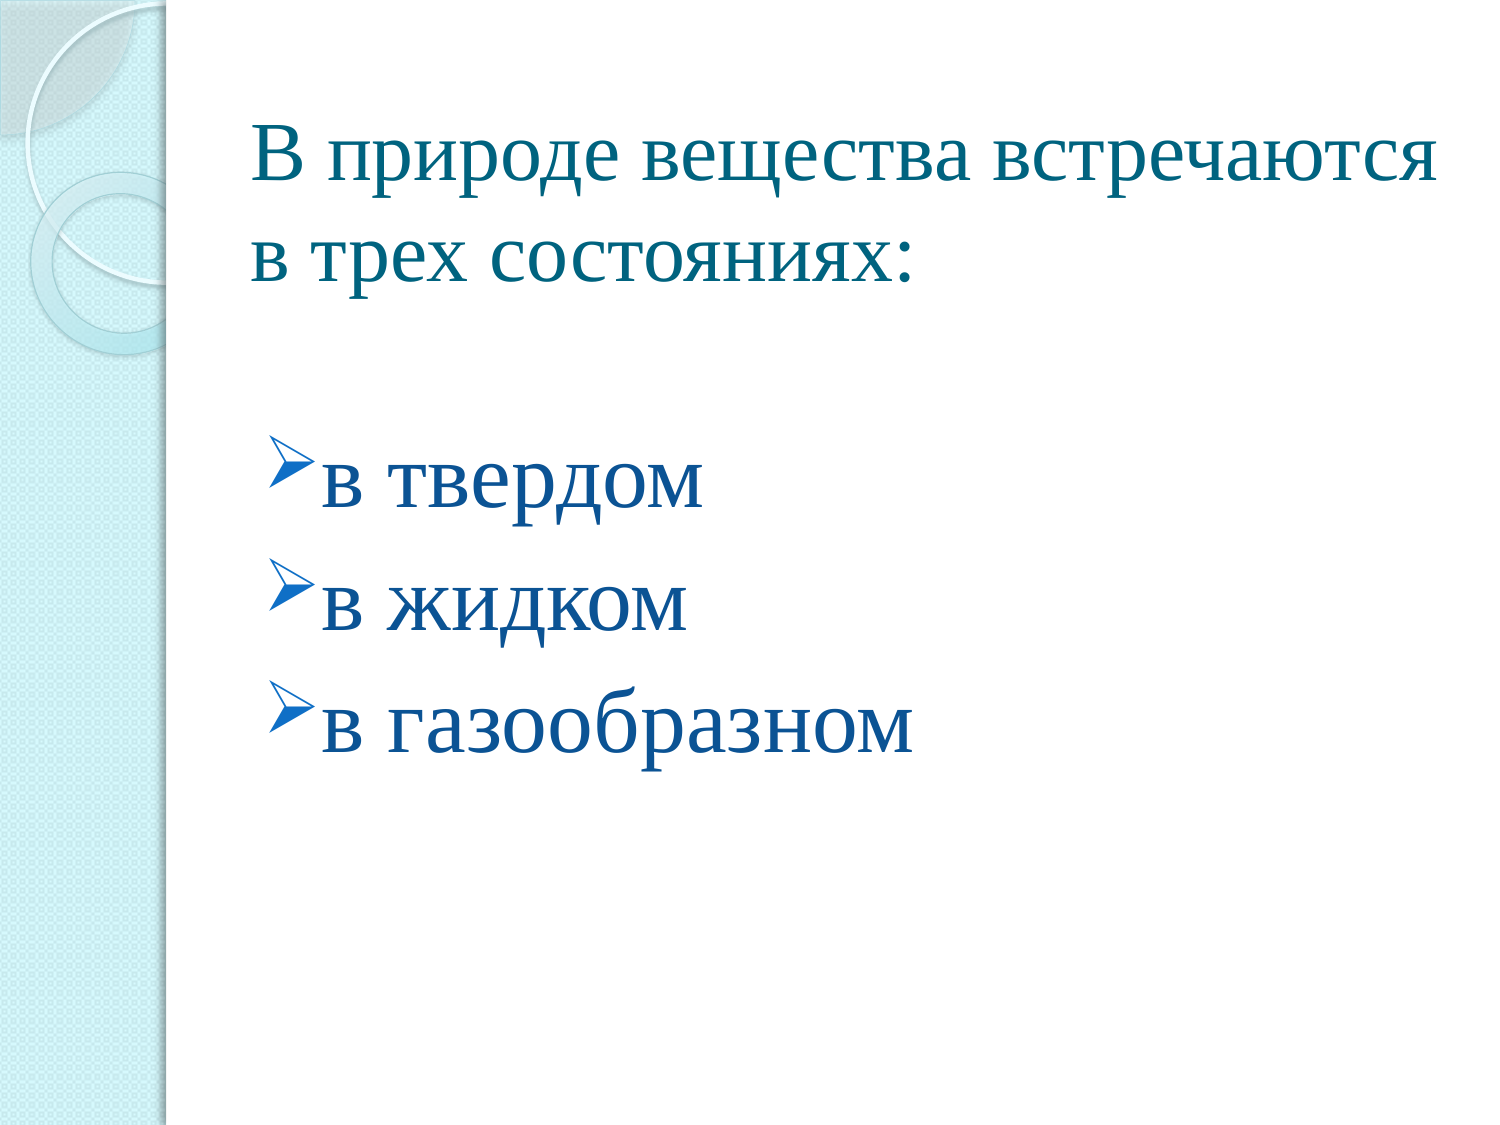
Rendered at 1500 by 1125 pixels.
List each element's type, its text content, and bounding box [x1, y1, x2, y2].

list в твердом в жидком в газообразном [235, 408, 1466, 1025]
title В природе вещества встречаются в трех состояниях: [235, 45, 1466, 350]
